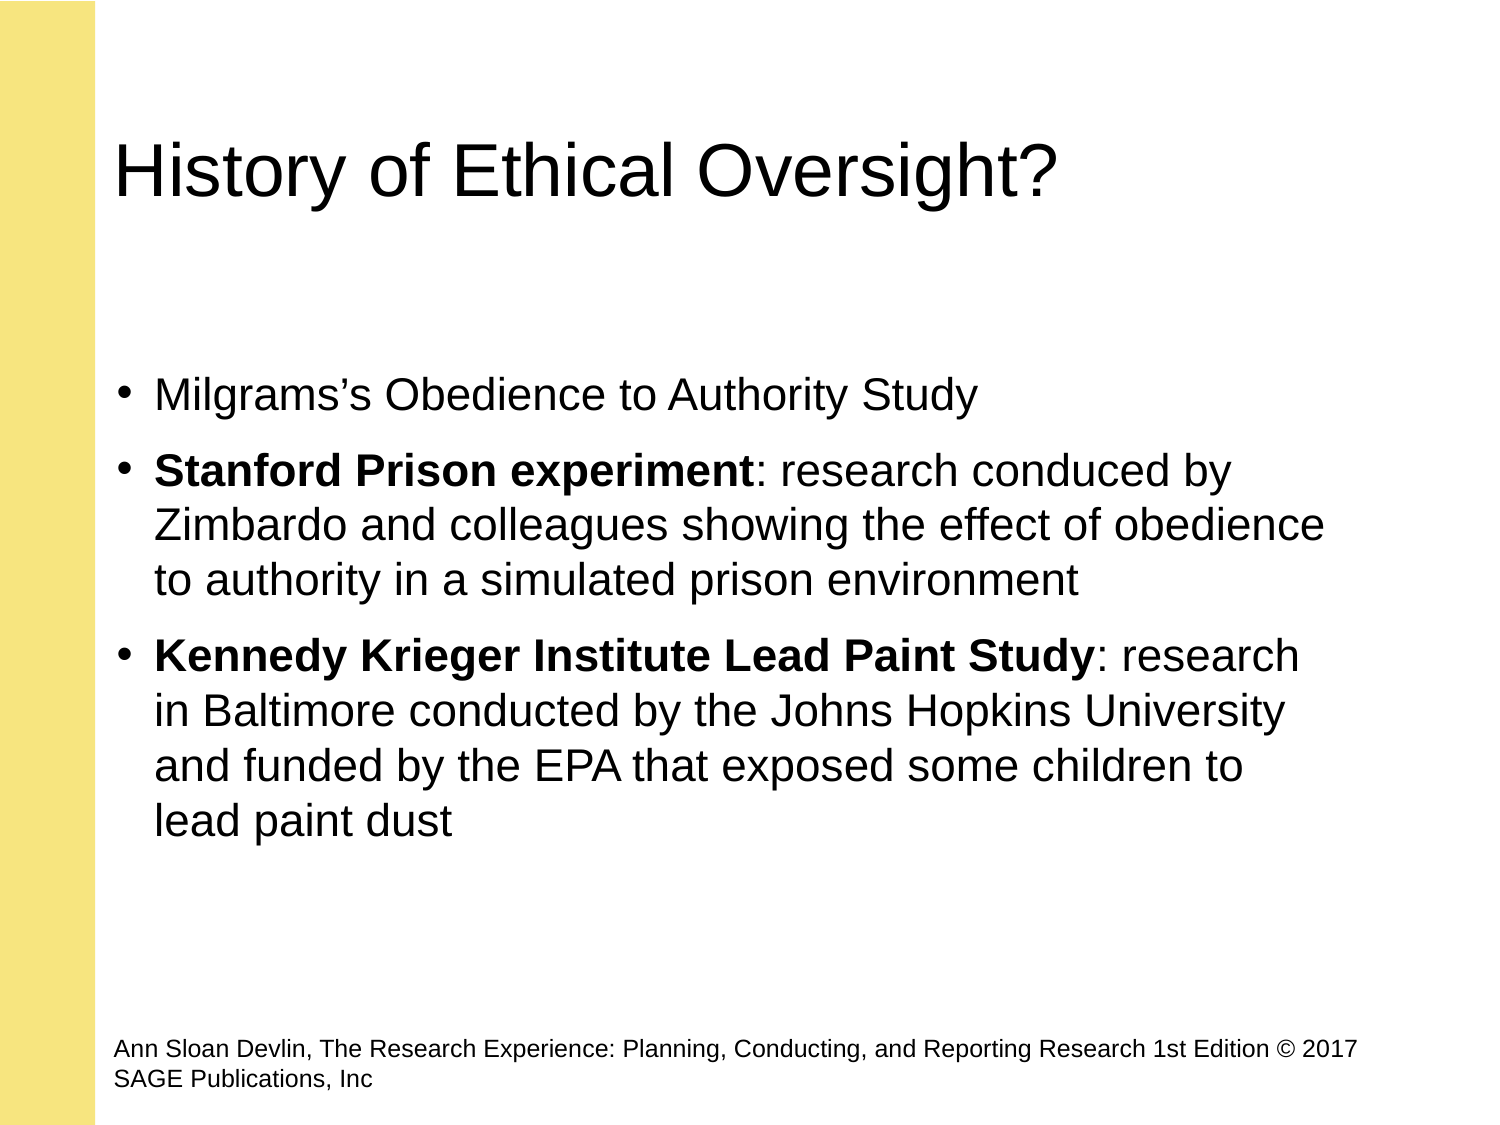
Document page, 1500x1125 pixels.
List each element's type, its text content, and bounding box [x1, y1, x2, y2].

list Milgrams’s Obedience to Authority Study Stanford Prison experiment: research conduced by Zimbardo and colleagues showing the effect of obedience to authority in a simulated prison environment Kennedy Krieger Institute Lead Paint Study: research in Baltimore conducted by the Johns Hopkins University and funded by the EPA that exposed some children to lead paint dust [101, 356, 1352, 854]
picture [0, 1, 96, 1125]
title History of Ethical Oversight? [98, 110, 1092, 235]
